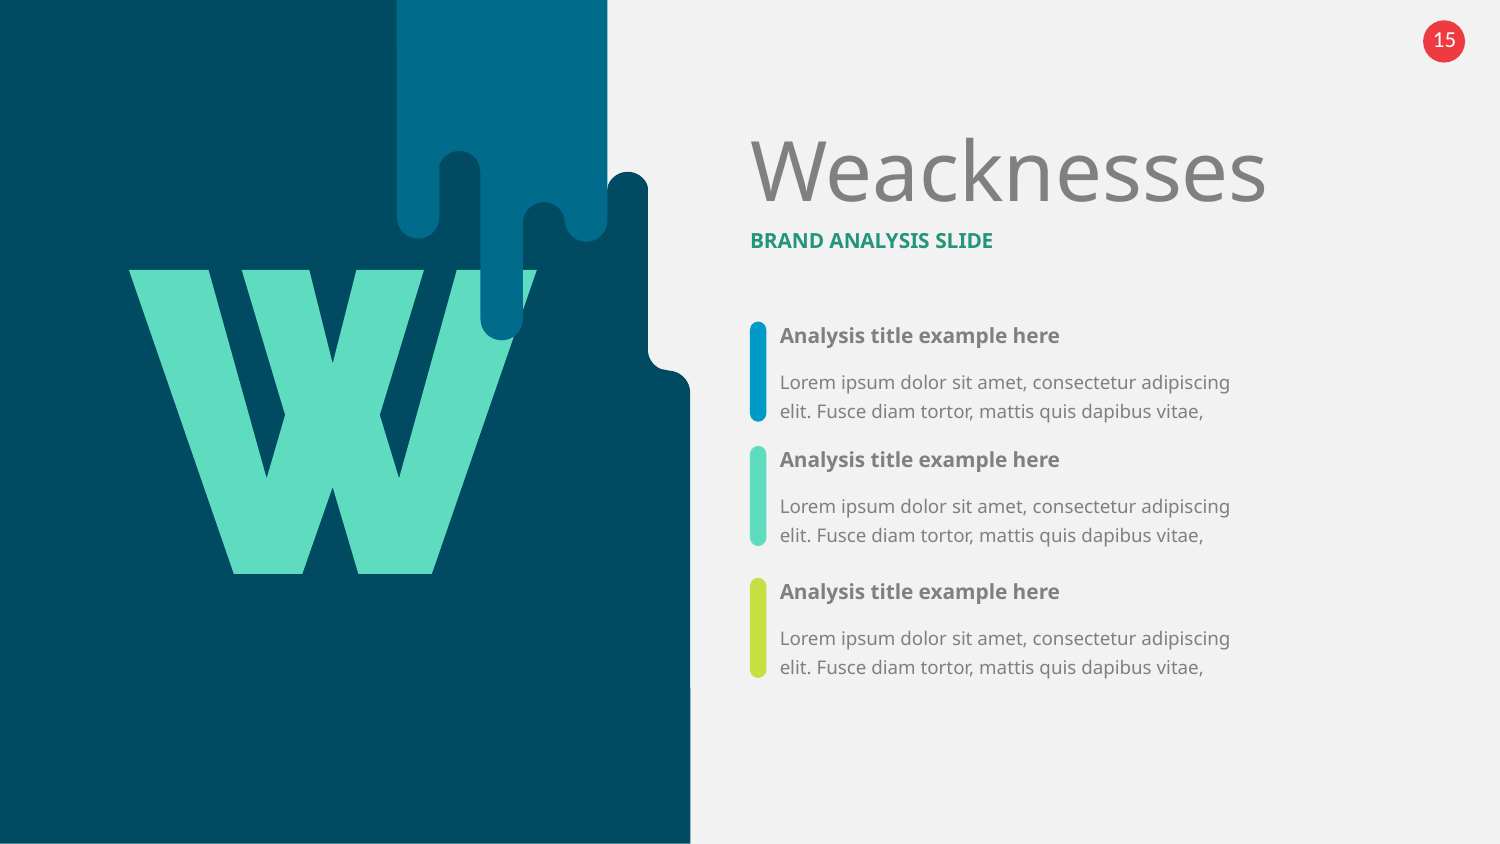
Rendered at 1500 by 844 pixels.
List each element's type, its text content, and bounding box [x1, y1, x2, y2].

text_box Lorem ipsum dolor sit amet, consectetur adipiscing elit. Fusce diam tortor, mattis quis dapibus vitae, [779, 488, 1265, 547]
text_box [748, 444, 768, 548]
text_box [748, 576, 768, 680]
list BRAND ANALYSIS SLIDE [750, 223, 1424, 261]
text_box Analysis title example here [779, 313, 1265, 363]
text_box Lorem ipsum dolor sit amet, consectetur adipiscing elit. Fusce diam tortor, mattis quis dapibus vitae, [779, 363, 1265, 422]
text_box [128, 269, 513, 574]
text_box [0, 0, 692, 844]
list Weacknesses [750, 121, 1424, 217]
text_box Lorem ipsum dolor sit amet, consectetur adipiscing elit. Fusce diam tortor, mattis quis dapibus vitae, [779, 620, 1265, 679]
text_box [395, 0, 609, 342]
text_box Analysis title example here [779, 438, 1265, 488]
text_box [524, 269, 537, 308]
text_box [748, 320, 768, 423]
text_box Analysis title example here [779, 570, 1265, 620]
